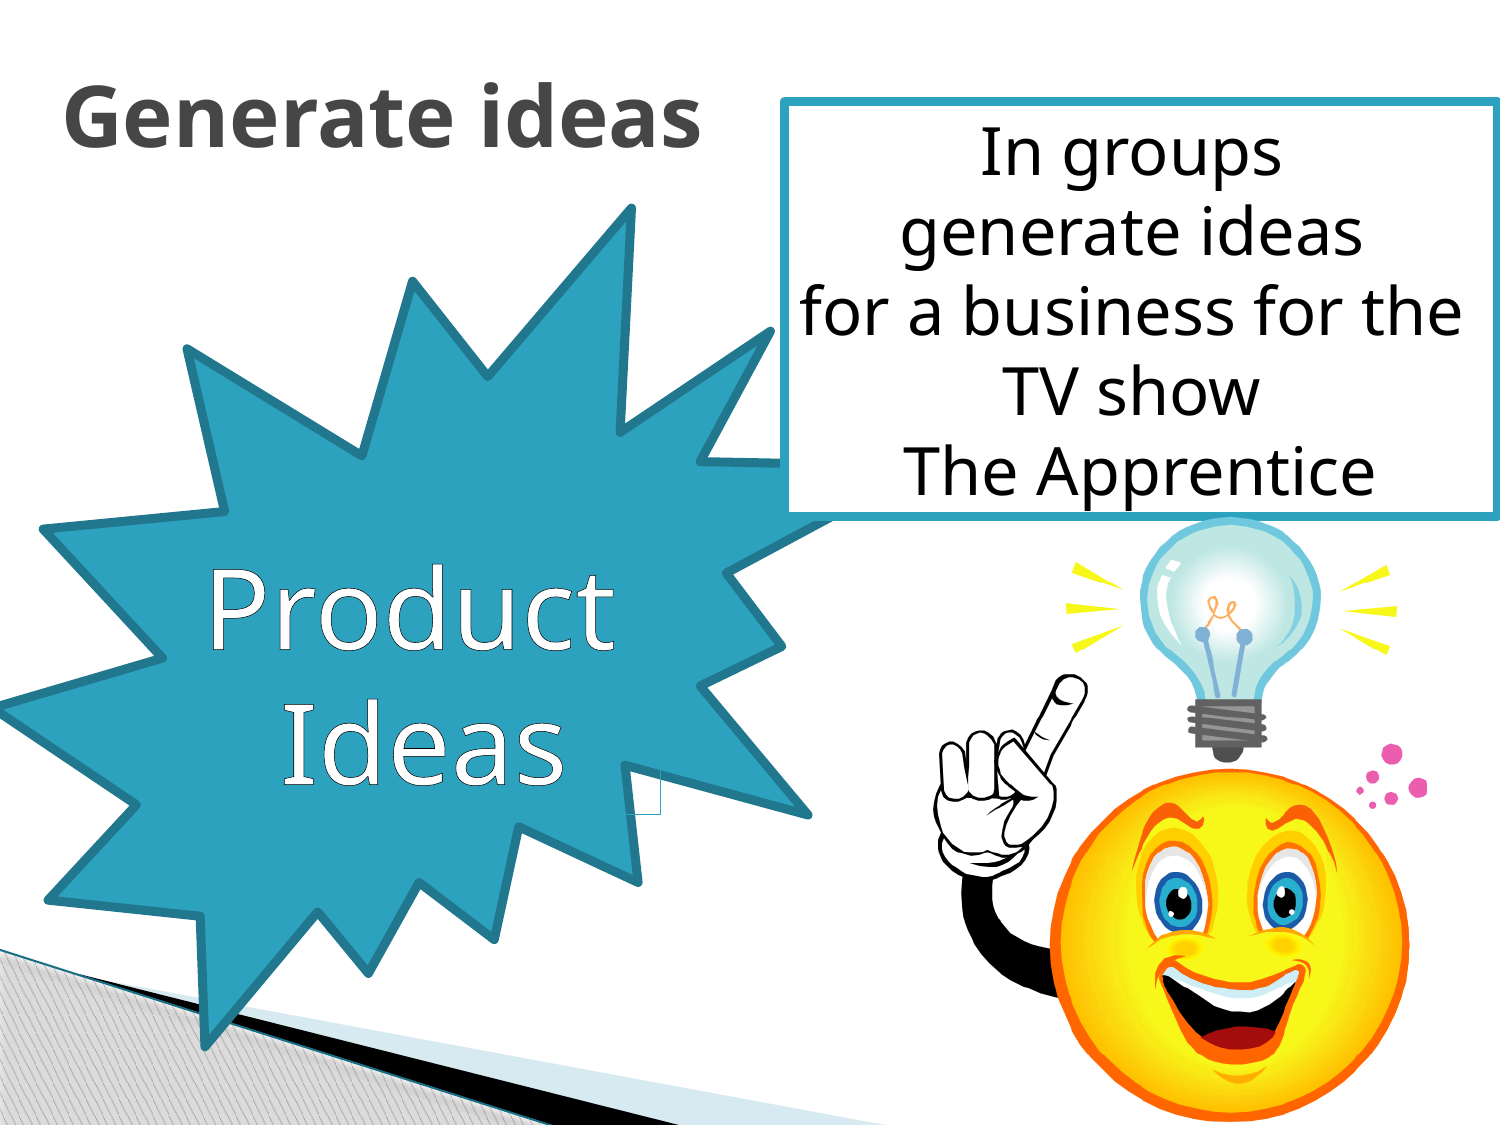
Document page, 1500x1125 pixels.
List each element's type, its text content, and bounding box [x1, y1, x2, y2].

text_box Product Ideas [187, 529, 661, 815]
title Generate ideas [1, 19, 1352, 207]
text_box In groups generate ideas for a business for the TV show The Apprentice [780, 97, 1500, 521]
text_box [0, 203, 833, 1052]
picture [929, 514, 1427, 1123]
